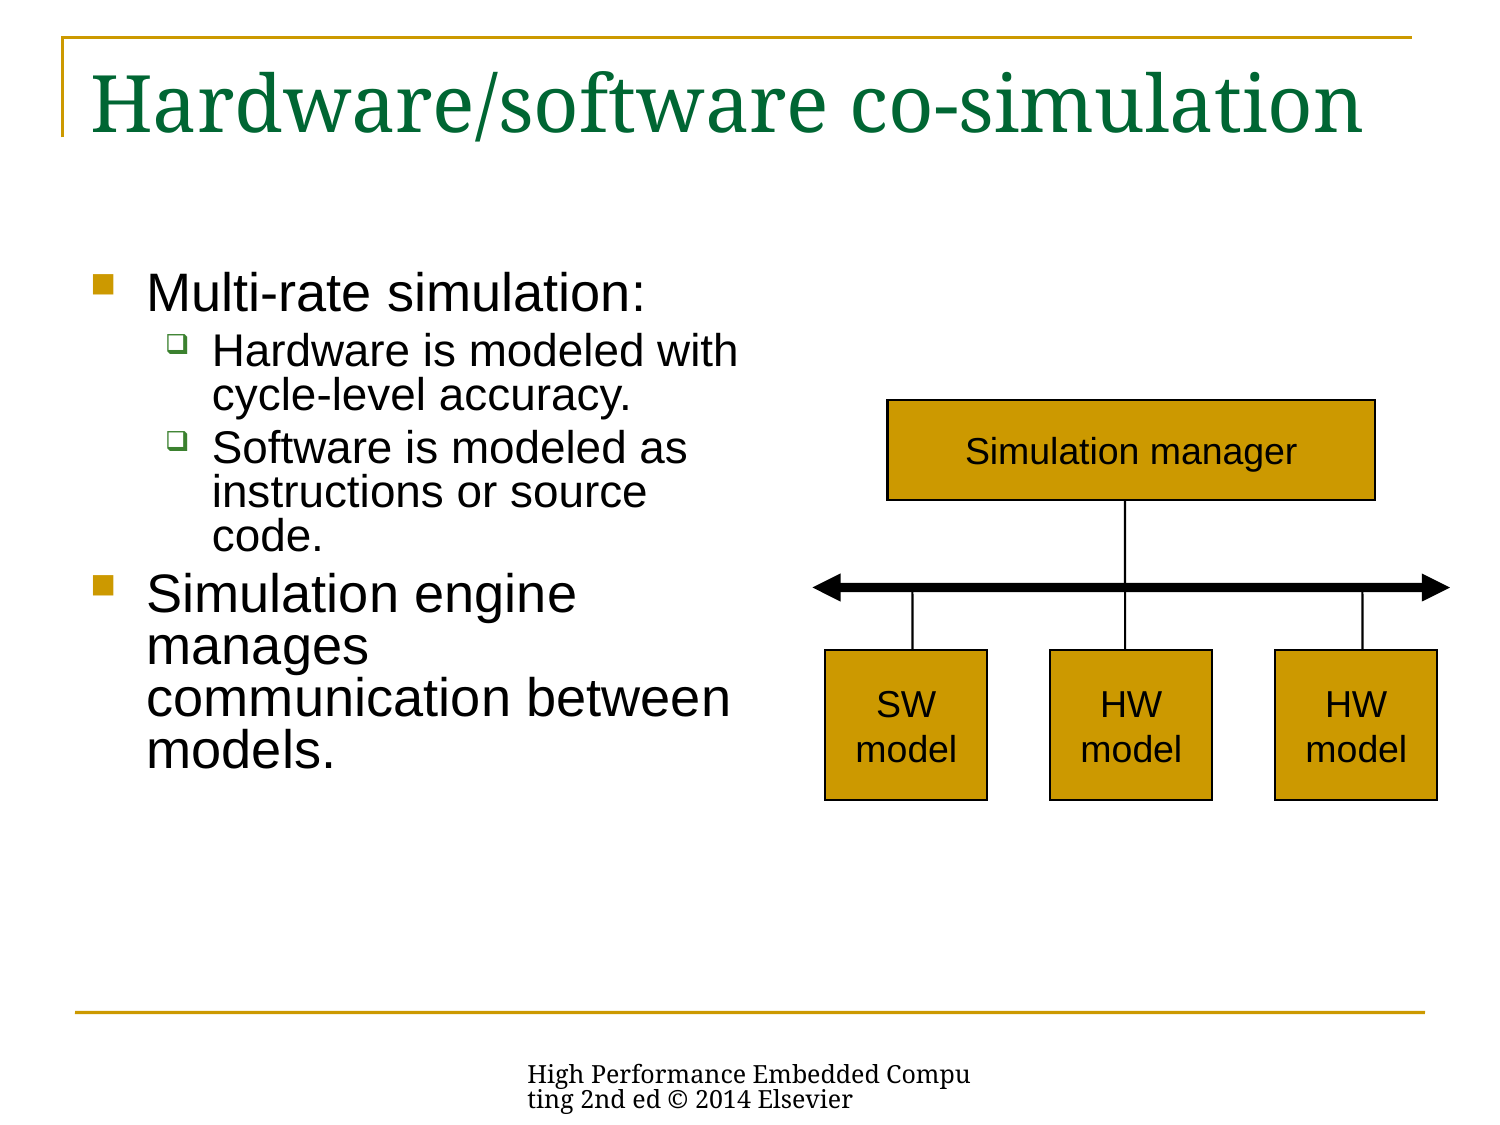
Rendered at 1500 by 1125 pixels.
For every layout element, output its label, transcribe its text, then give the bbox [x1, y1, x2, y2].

list Multi-rate simulation: Hardware is modeled with cycle-level accuracy. Software is modeled as instructions or source code. Simulation engine manages communication between models. [75, 262, 763, 1006]
text_box HW model [1274, 649, 1438, 800]
text_box [1363, 581, 1450, 594]
text_box [812, 581, 912, 594]
text_box Simulation manager [887, 399, 1375, 500]
text_box HW model [1049, 649, 1213, 800]
footer High Performance Embedded Computing 2nd ed © 2014 Elsevier [512, 1025, 988, 1100]
text_box SW model [824, 649, 988, 800]
title Hardware/software co-simulation [75, 45, 1425, 233]
